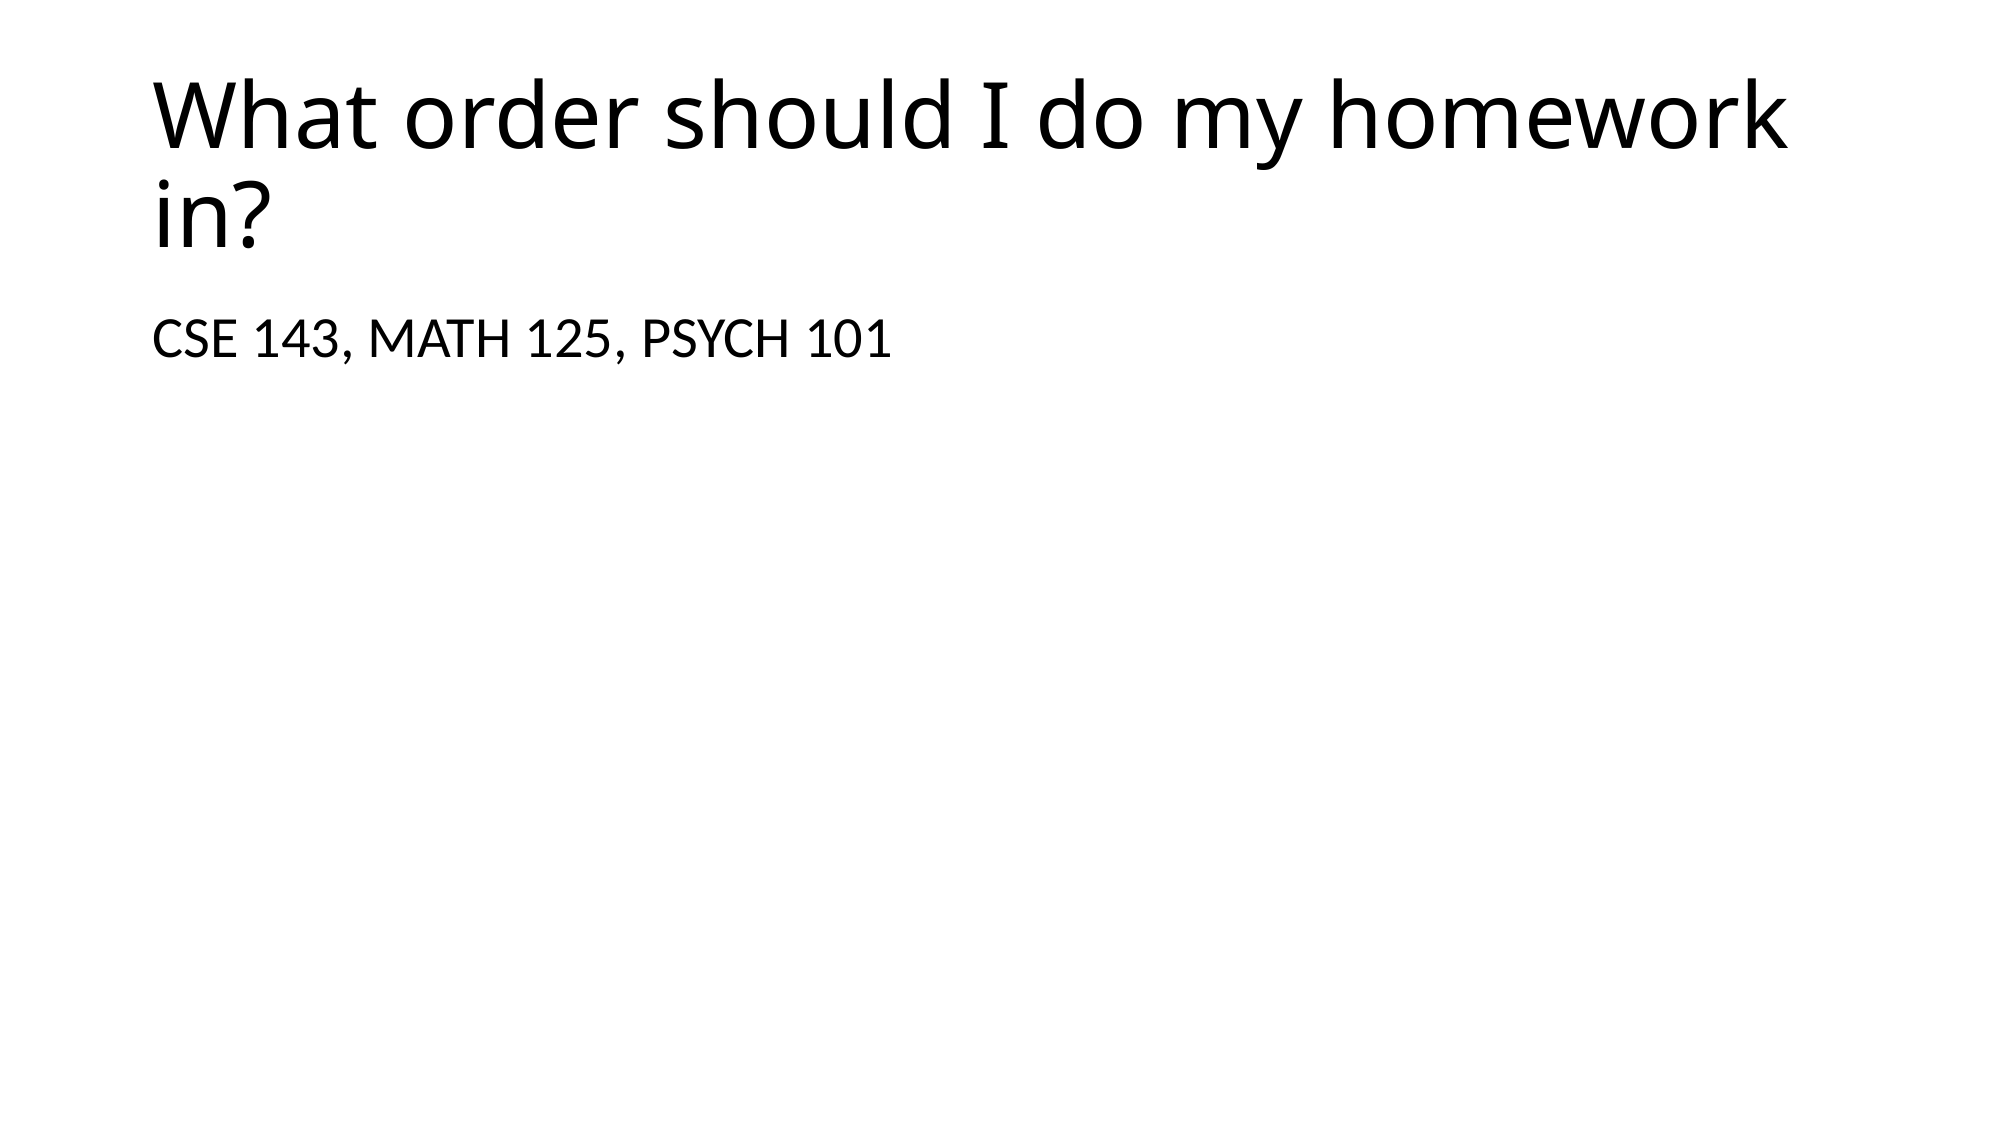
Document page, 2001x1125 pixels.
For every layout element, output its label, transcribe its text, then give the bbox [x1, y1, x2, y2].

list CSE 143, MATH 125, PSYCH 101 [137, 299, 1863, 1014]
title What order should I do my homework in? [137, 59, 1863, 278]
